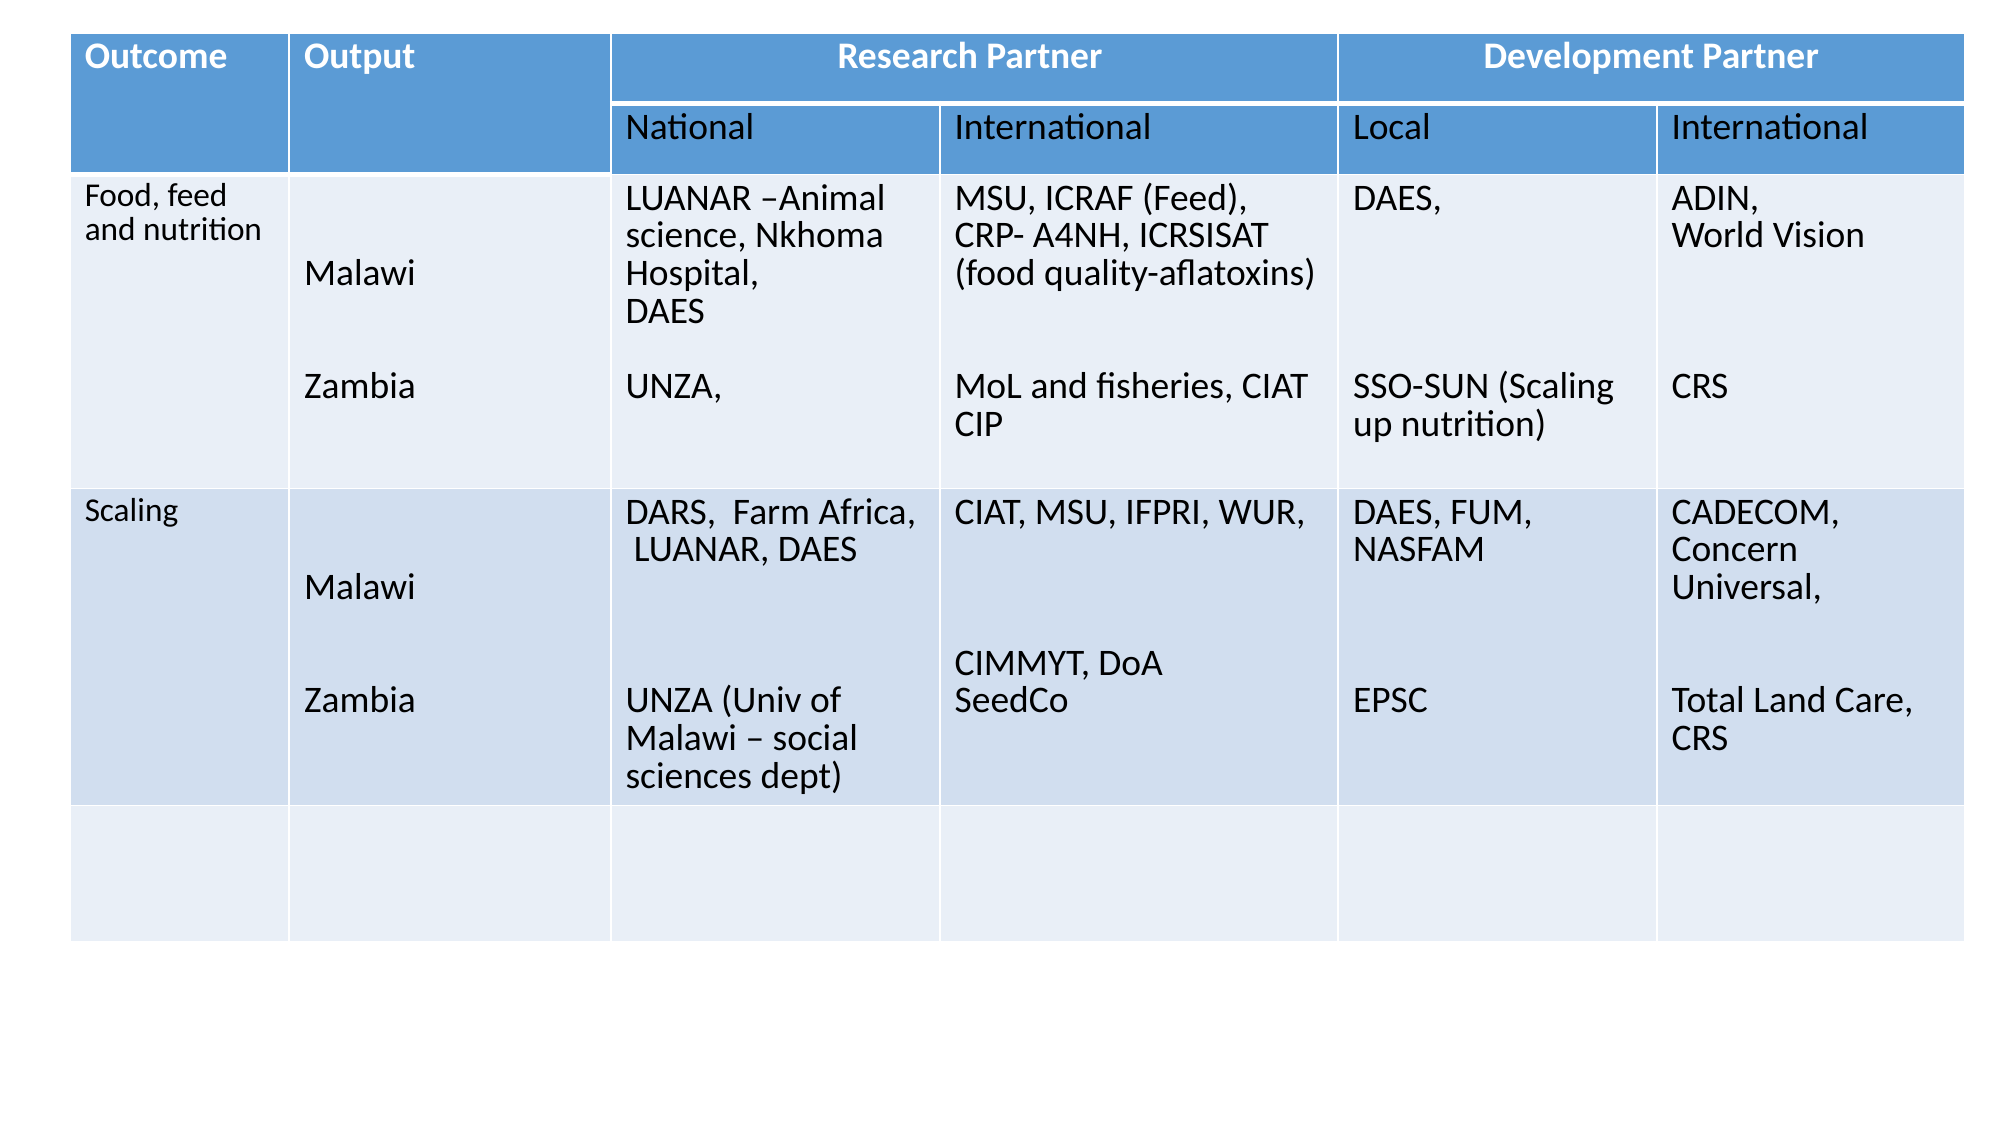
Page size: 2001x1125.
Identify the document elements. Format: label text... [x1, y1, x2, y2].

table_cell LUANAR –Animal science, Nkhoma Hospital, DAES UNZA, [612, 175, 939, 488]
table_header Development Partner [1339, 34, 1964, 101]
table_cell [941, 806, 1337, 941]
table_header Output [290, 34, 610, 172]
table_cell Scaling [71, 489, 288, 805]
table_cell DARS, Farm Africa, LUANAR, DAES UNZA (Univ of Malawi – social sciences dept) [612, 489, 939, 805]
table_cell [71, 806, 288, 941]
table_cell Local [1339, 106, 1656, 174]
table_cell National [612, 106, 939, 174]
table_cell [612, 806, 939, 941]
table_cell DAES, SSO-SUN (Scaling up nutrition) [1339, 175, 1656, 488]
table_cell DAES, FUM, NASFAM EPSC [1339, 489, 1656, 805]
table_cell Malawi Zambia [290, 177, 610, 488]
table_cell International [1658, 106, 1964, 174]
table_cell MSU, ICRAF (Feed), CRP- A4NH, ICRSISAT (food quality-aflatoxins) MoL and fisheries, CIAT CIP [941, 175, 1337, 488]
table_cell International [941, 106, 1337, 174]
table_cell [1339, 806, 1656, 941]
table_header Research Partner [612, 34, 1337, 101]
table_cell ADIN, World Vision CRS [1658, 175, 1964, 488]
table_header Outcome [71, 34, 288, 172]
table_cell [290, 806, 610, 941]
table_cell [1658, 806, 1964, 941]
table_cell CADECOM, Concern Universal, Total Land Care, CRS [1658, 489, 1964, 805]
table_cell Malawi Zambia [290, 489, 610, 805]
table_cell CIAT, MSU, IFPRI, WUR, CIMMYT, DoA SeedCo [941, 489, 1337, 805]
table_cell Food, feed and nutrition [71, 177, 288, 488]
